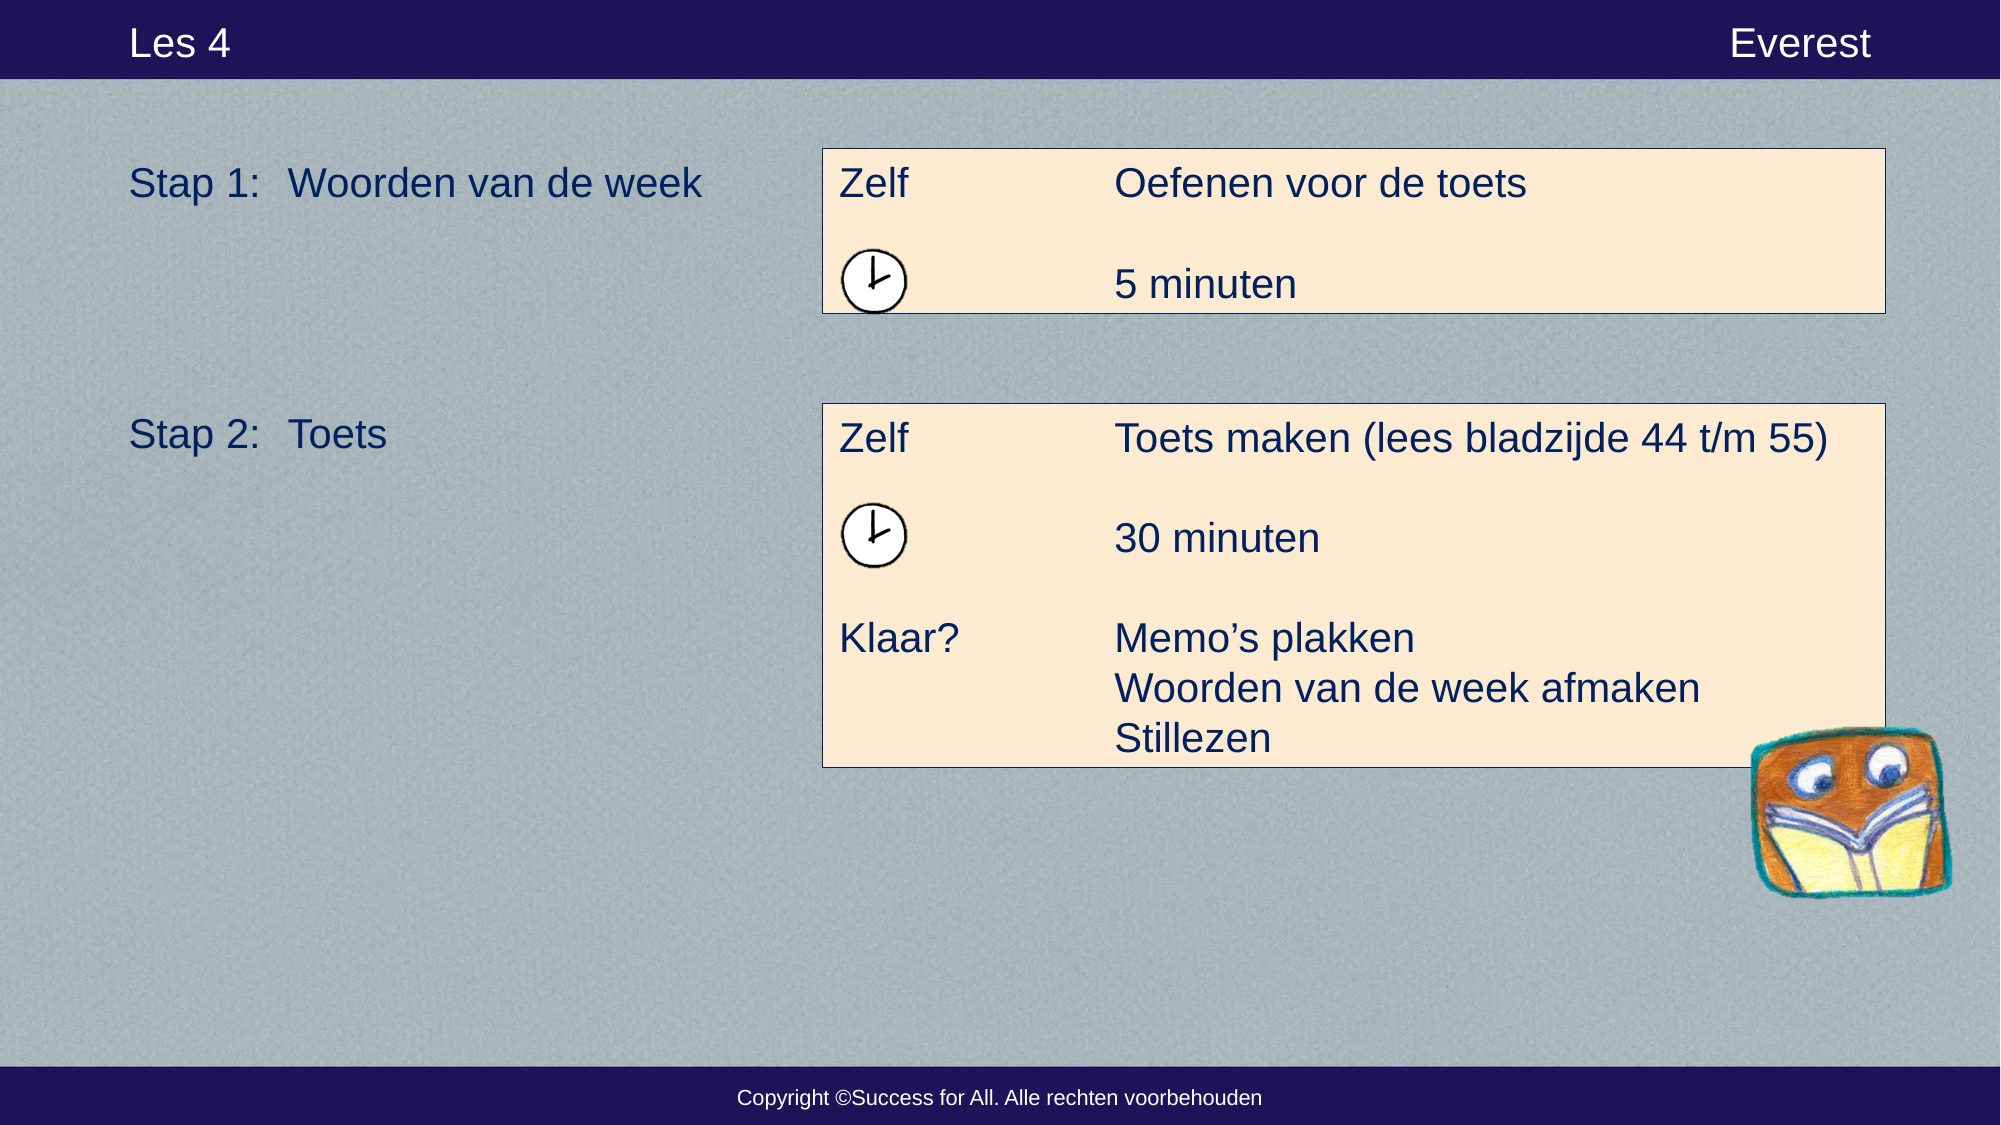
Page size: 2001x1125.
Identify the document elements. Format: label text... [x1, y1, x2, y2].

text_box Zelf Toets maken (lees bladzijde 44 t/m 55) 30 minuten Klaar? Memo’s plakken Woorden van de week afmaken Stillezen [822, 403, 1886, 768]
text_box Stap 1: Woorden van de week Stap 2: Toets [114, 148, 907, 764]
picture [0, 0, 2001, 1125]
text_box Zelf Oefenen voor de toets 5 minuten [822, 148, 1886, 314]
text_box Copyright ©Success for All. Alle rechten voorbehouden [0, 1076, 2000, 1125]
text_box Everest [999, 8, 1886, 73]
text_box Les 4 [114, 8, 354, 73]
